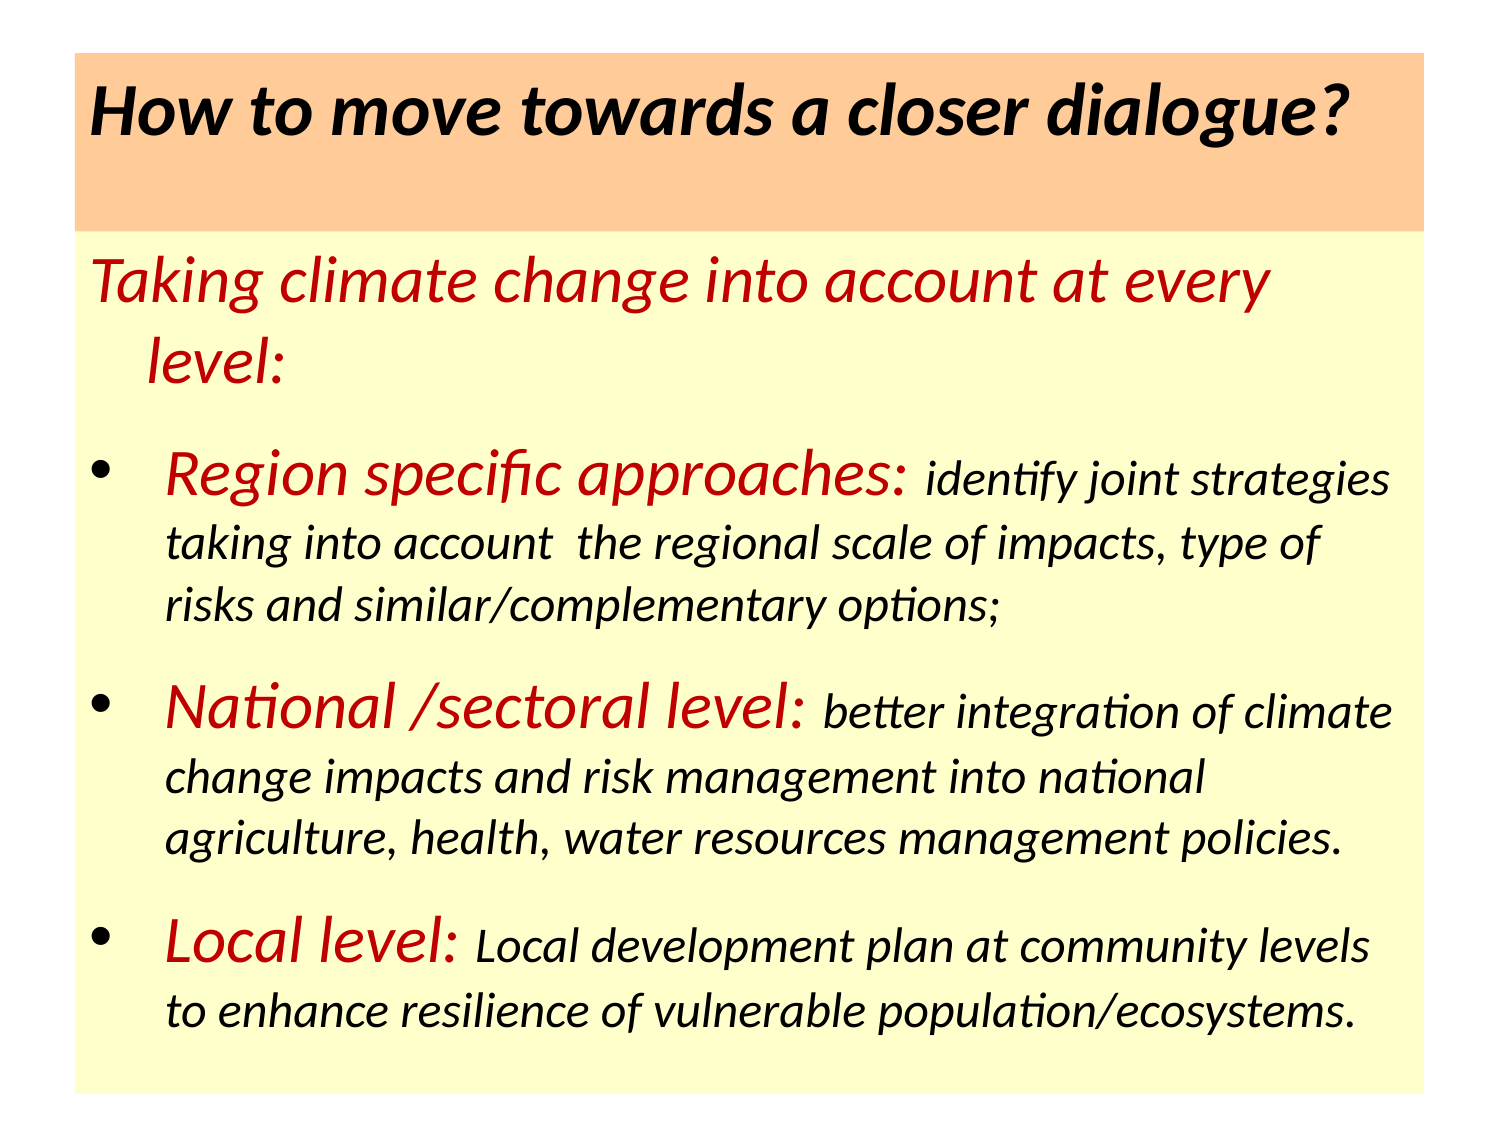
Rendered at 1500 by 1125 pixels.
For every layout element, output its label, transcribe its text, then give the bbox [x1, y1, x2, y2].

text_box How to move towards a closer dialogue? [74, 53, 1424, 232]
list Taking climate change into account at every level: Region specific approaches: identify joint strategies taking into account the regional scale of impacts, type of risks and similar/complementary options; National /sectoral level: better integration of climate change impacts and risk management into national agriculture, health, water resources management policies. Local level: Local development plan at community levels to enhance resilience of vulnerable population/ecosystems. [74, 226, 1425, 1095]
